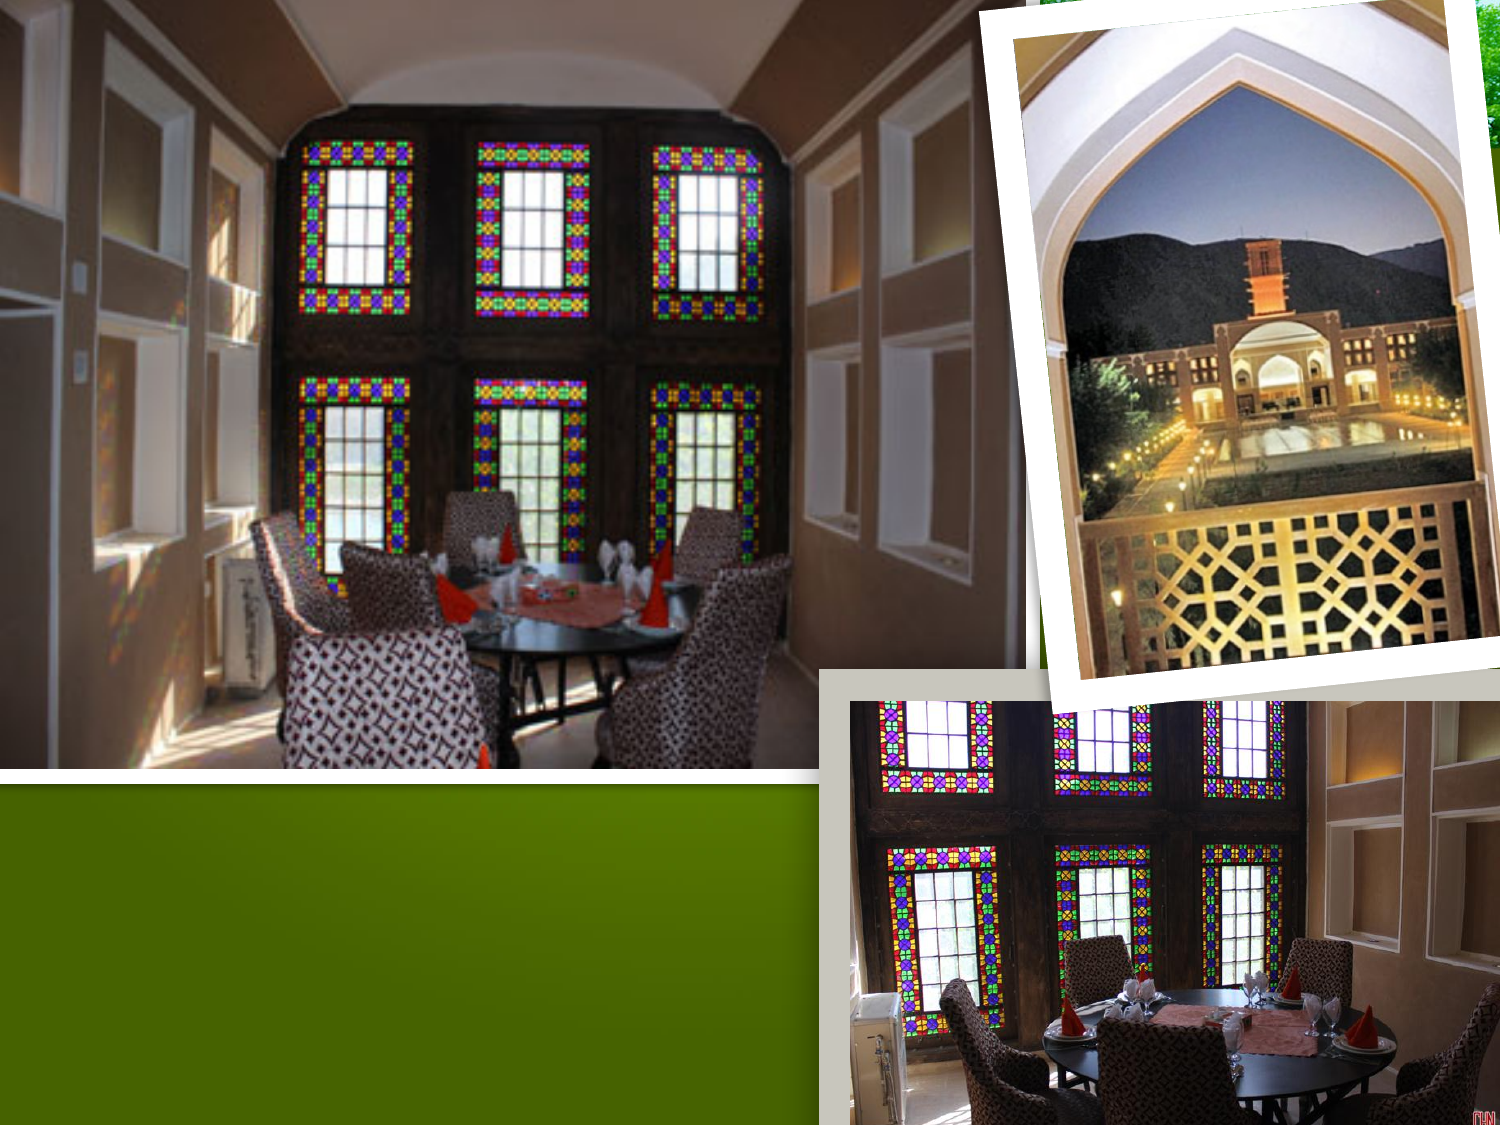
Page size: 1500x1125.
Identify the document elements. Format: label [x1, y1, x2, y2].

list [0, 0, 1026, 770]
picture [1040, 0, 1076, 4]
picture [0, 784, 819, 1125]
picture [849, 700, 1500, 1125]
picture [1026, 0, 1500, 679]
